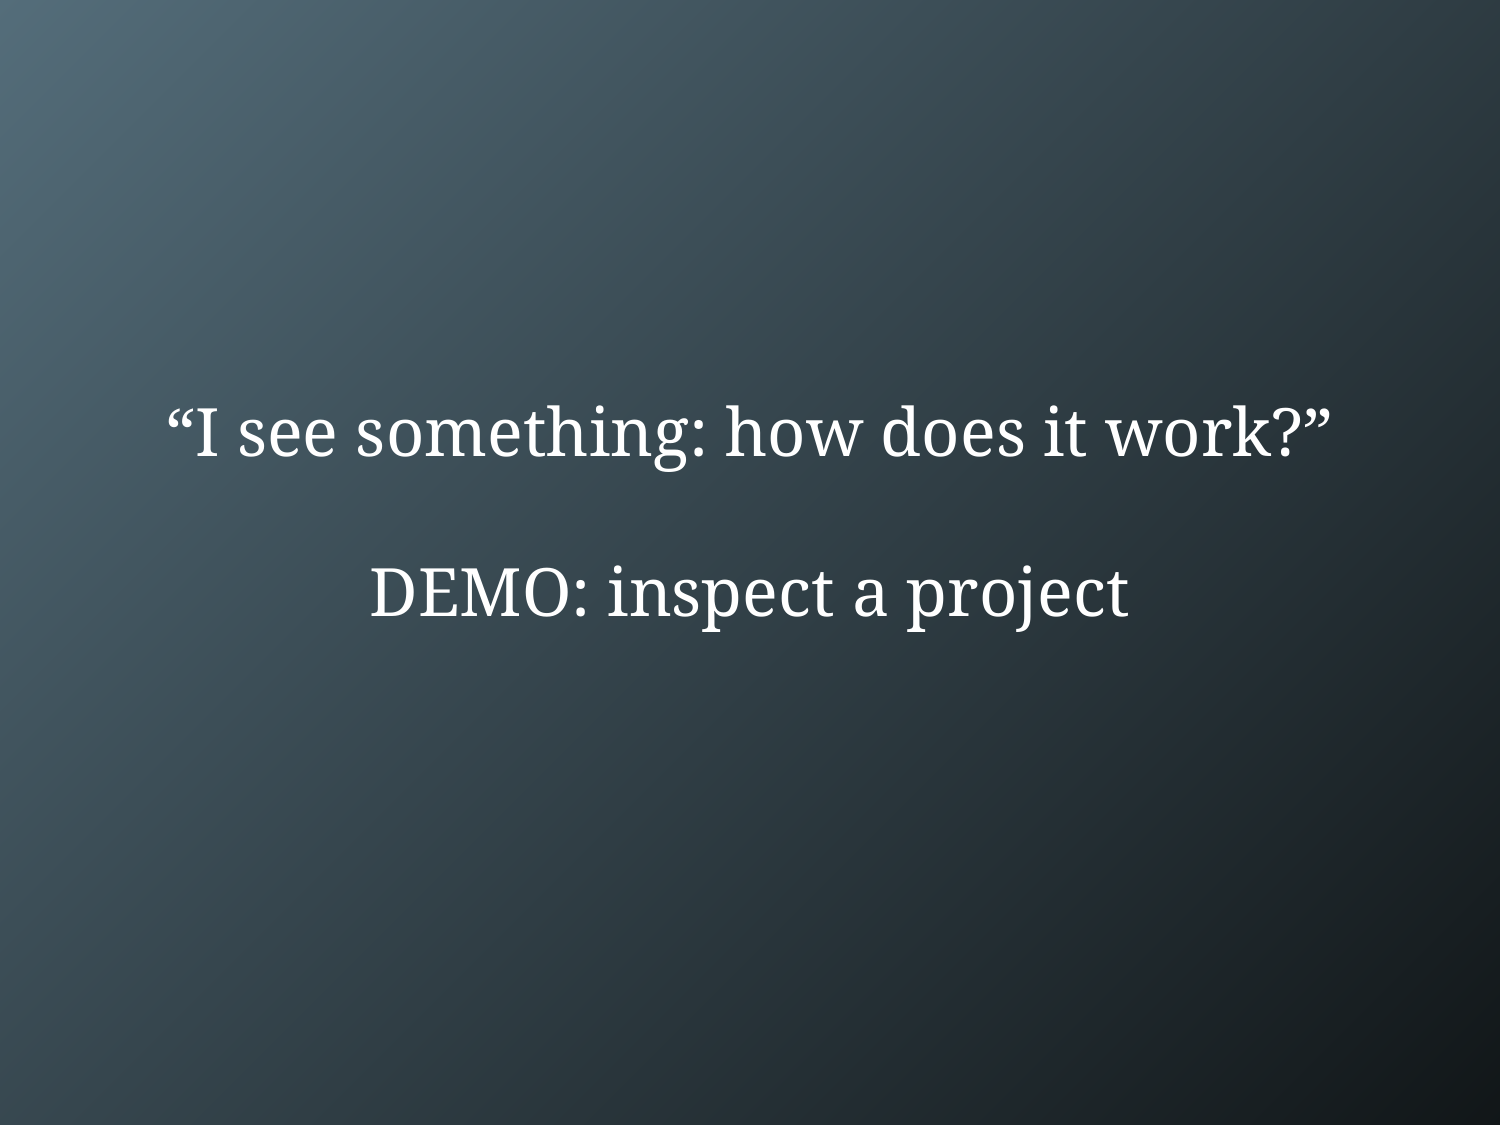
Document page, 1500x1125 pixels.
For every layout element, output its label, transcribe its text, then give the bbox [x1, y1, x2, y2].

title “I see something: how does it work?” DEMO: inspect a project [112, 326, 1388, 693]
